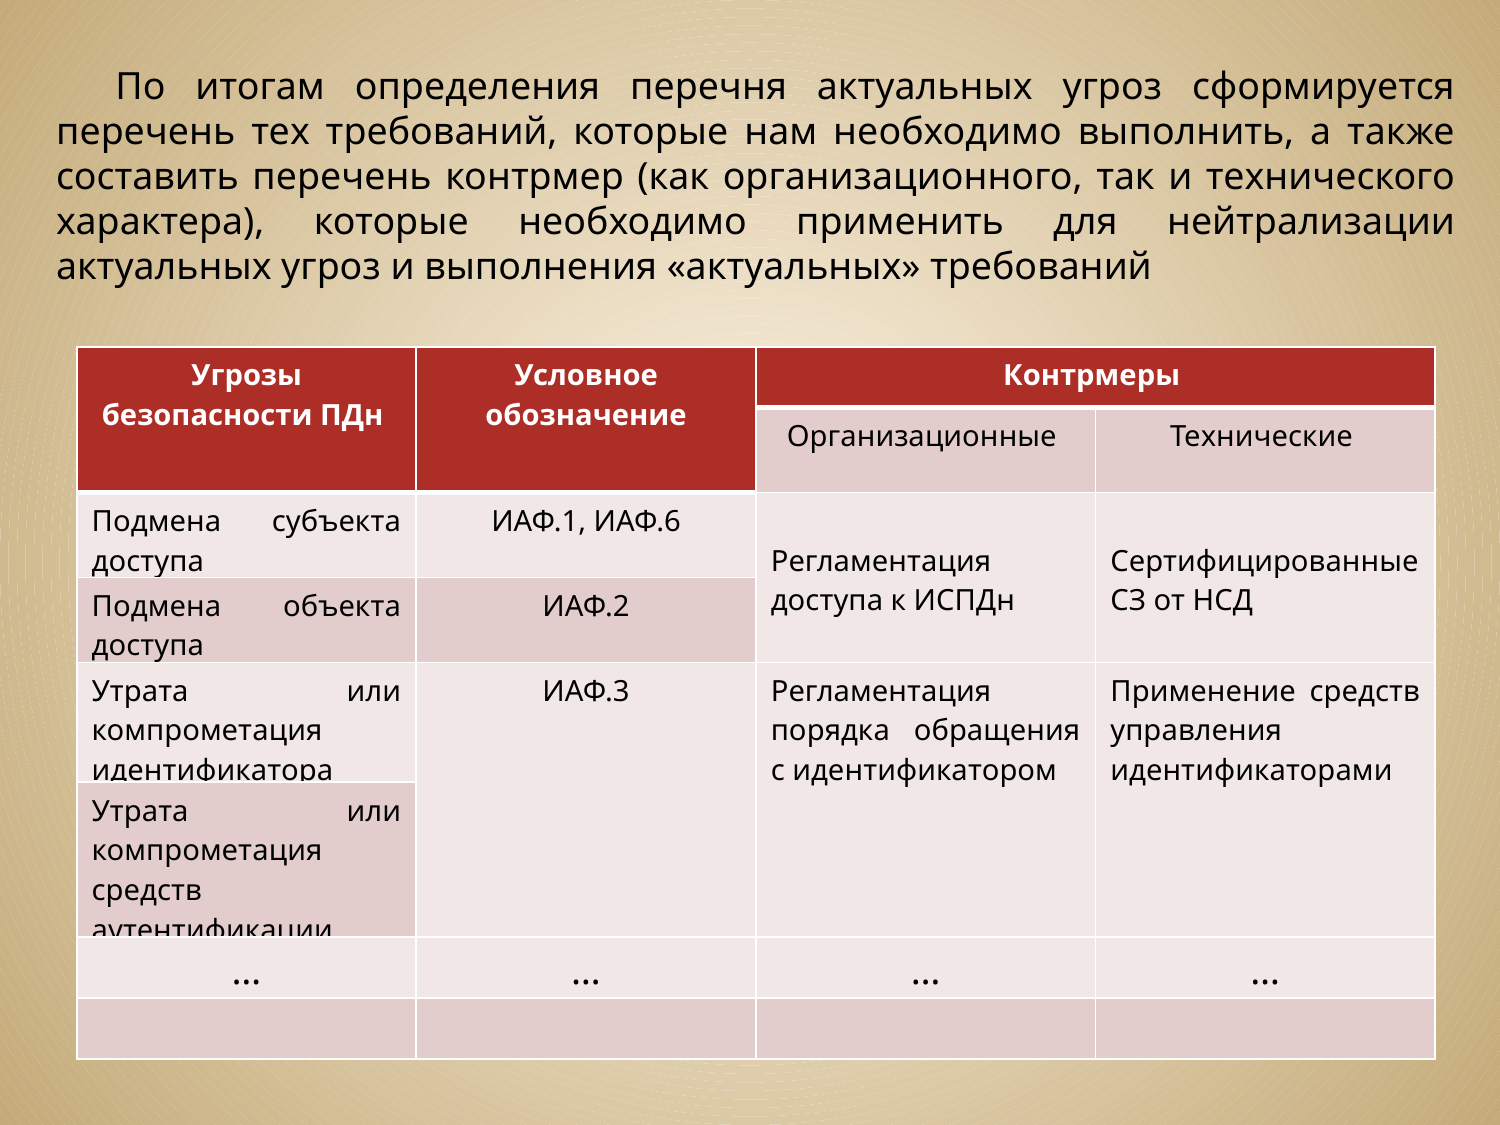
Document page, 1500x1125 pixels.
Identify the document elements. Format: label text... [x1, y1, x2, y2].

table_cell [417, 999, 755, 1058]
table_cell Подмена объекта доступа [78, 578, 415, 662]
table_header Угрозы безопасности ПДн [78, 348, 415, 490]
table_cell [1096, 999, 1434, 1058]
table_header Контрмеры [757, 348, 1434, 405]
table_cell ИАФ.1, ИАФ.6 [417, 495, 755, 577]
table_cell ИАФ.3 [417, 663, 755, 936]
table_cell [78, 999, 415, 1058]
text_box По итогам определения перечня актуальных угроз сформируется перечень тех требований, которые нам необходимо выполнить, а также составить перечень контрмер (как организационного, так и технического характера), которые необходимо применить для нейтрализации актуальных угроз и выполнения «актуальных» требований [41, 54, 1471, 295]
table_cell Сертифицированные СЗ от НСД [1096, 493, 1434, 662]
table_cell Технические [1096, 410, 1434, 492]
table_cell Утрата или компрометация средств аутентификации [78, 783, 415, 936]
table_cell … [757, 938, 1095, 997]
table_cell … [78, 938, 415, 997]
table_cell … [1096, 938, 1434, 997]
table_cell Применение средств управления идентификаторами [1096, 663, 1434, 936]
table_cell … [417, 938, 755, 997]
table_cell Организационные [757, 410, 1095, 492]
table_cell Регламентация доступа к ИСПДн [757, 493, 1095, 662]
table_cell Утрата или компрометация идентификатора [78, 663, 415, 781]
table_cell Регламентация порядка обращения с идентификатором [757, 663, 1095, 936]
table_cell ИАФ.2 [417, 578, 755, 662]
table_cell [757, 999, 1095, 1058]
table_cell Подмена субъекта доступа [78, 495, 415, 577]
table_header Условное обозначение [417, 348, 755, 490]
